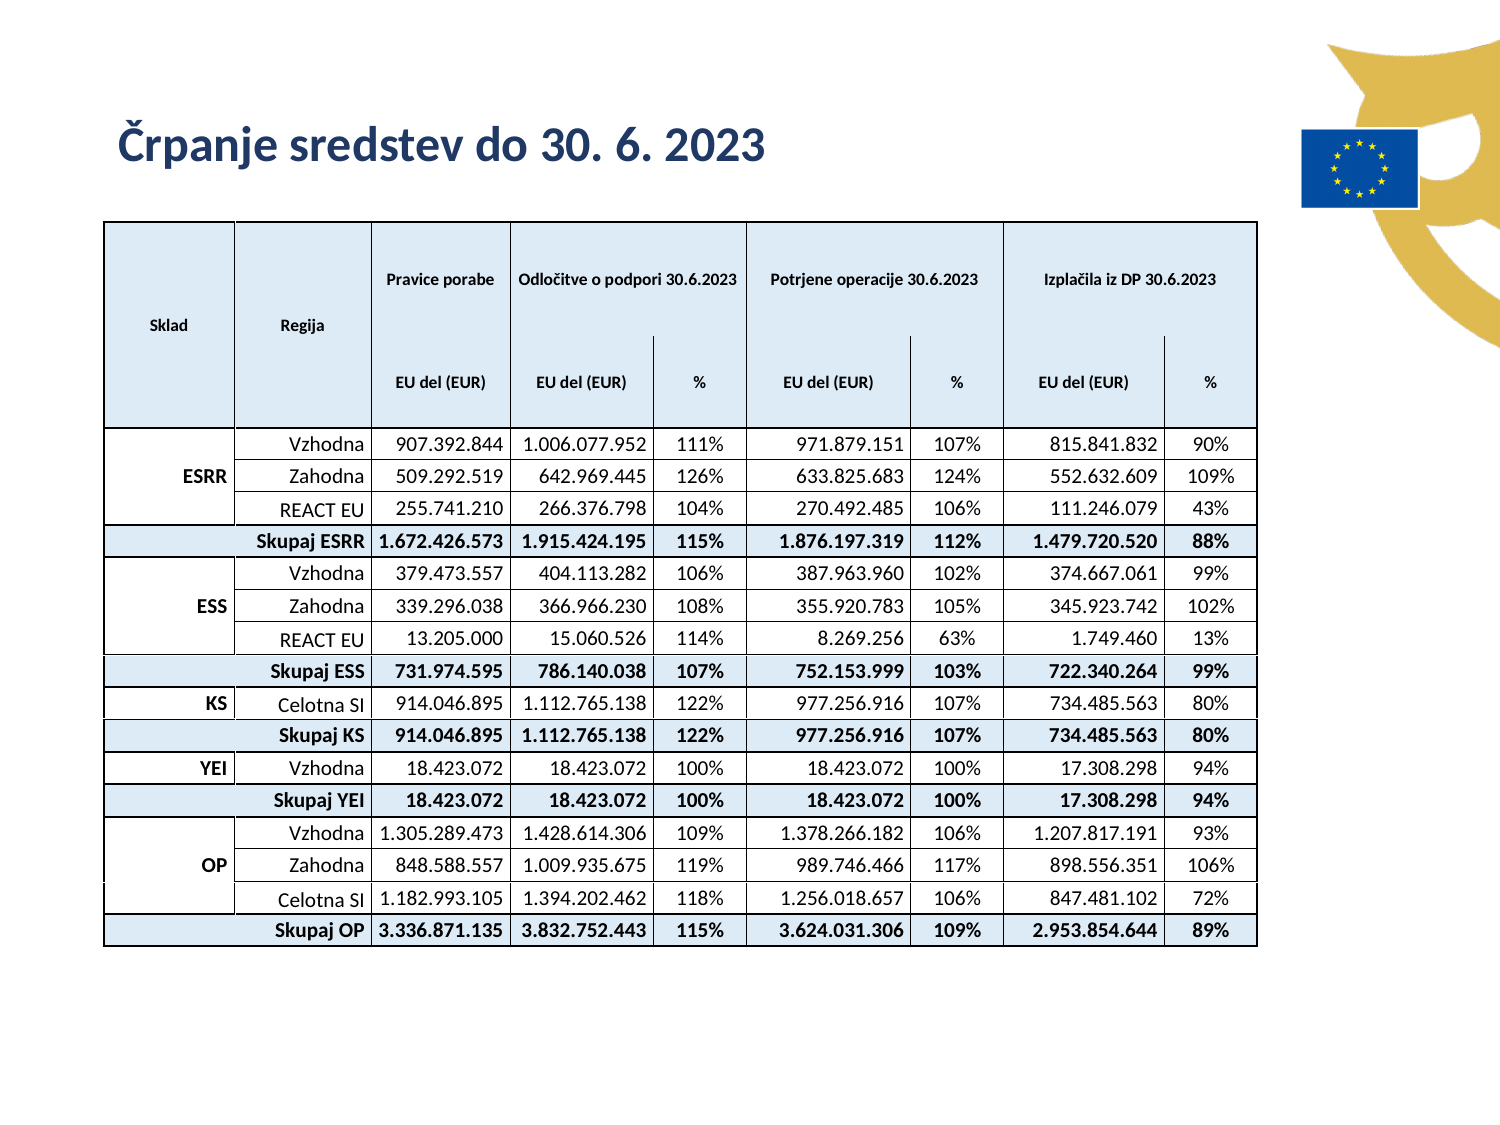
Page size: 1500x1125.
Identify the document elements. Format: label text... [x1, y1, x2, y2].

text_box Črpanje sredstev do 30. 6. 2023 [103, 111, 1120, 205]
picture [103, 0, 1500, 993]
